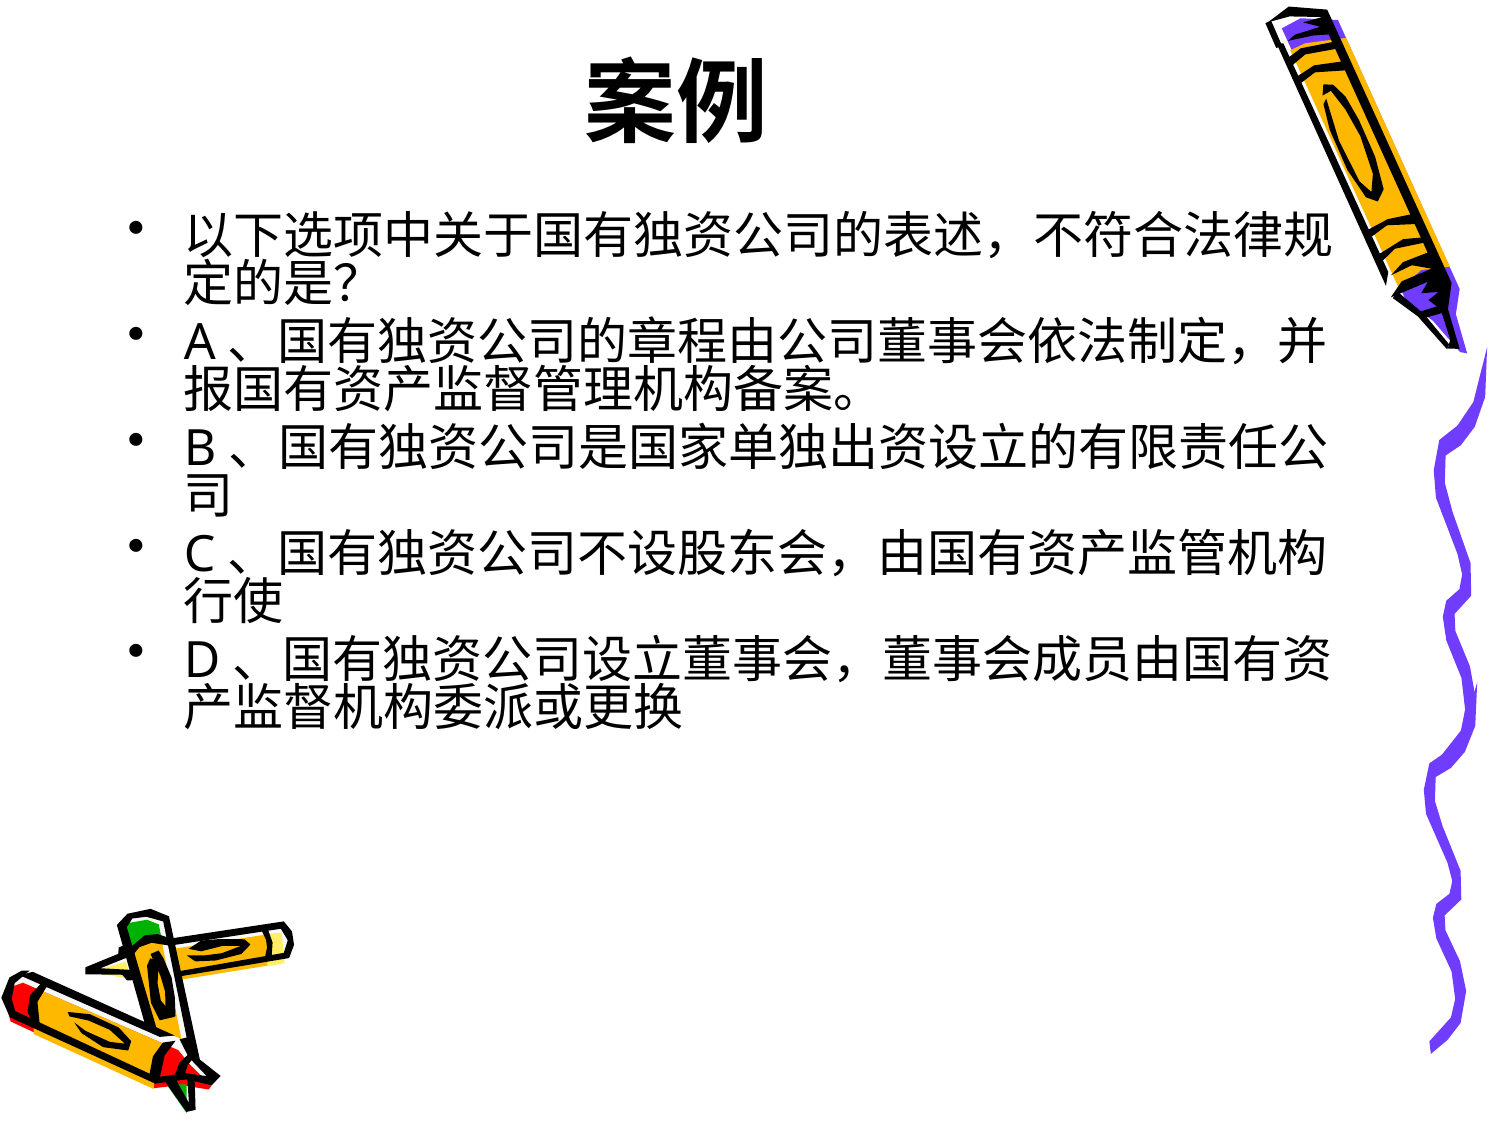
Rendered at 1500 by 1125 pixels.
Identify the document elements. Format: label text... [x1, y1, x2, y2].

list 以下选项中关于国有独资公司的表述，不符合法律规定的是？ A、国有独资公司的章程由公司董事会依法制定，并报国有资产监督管理机构备案。 B、国有独资公司是国家单独出资设立的有限责任公司 C、国有独资公司不设股东会，由国有资产监管机构行使 D、国有独资公司设立董事会，董事会成员由国有资产监督机构委派或更换 [112, 207, 1376, 809]
title 案例 [112, 24, 1240, 162]
